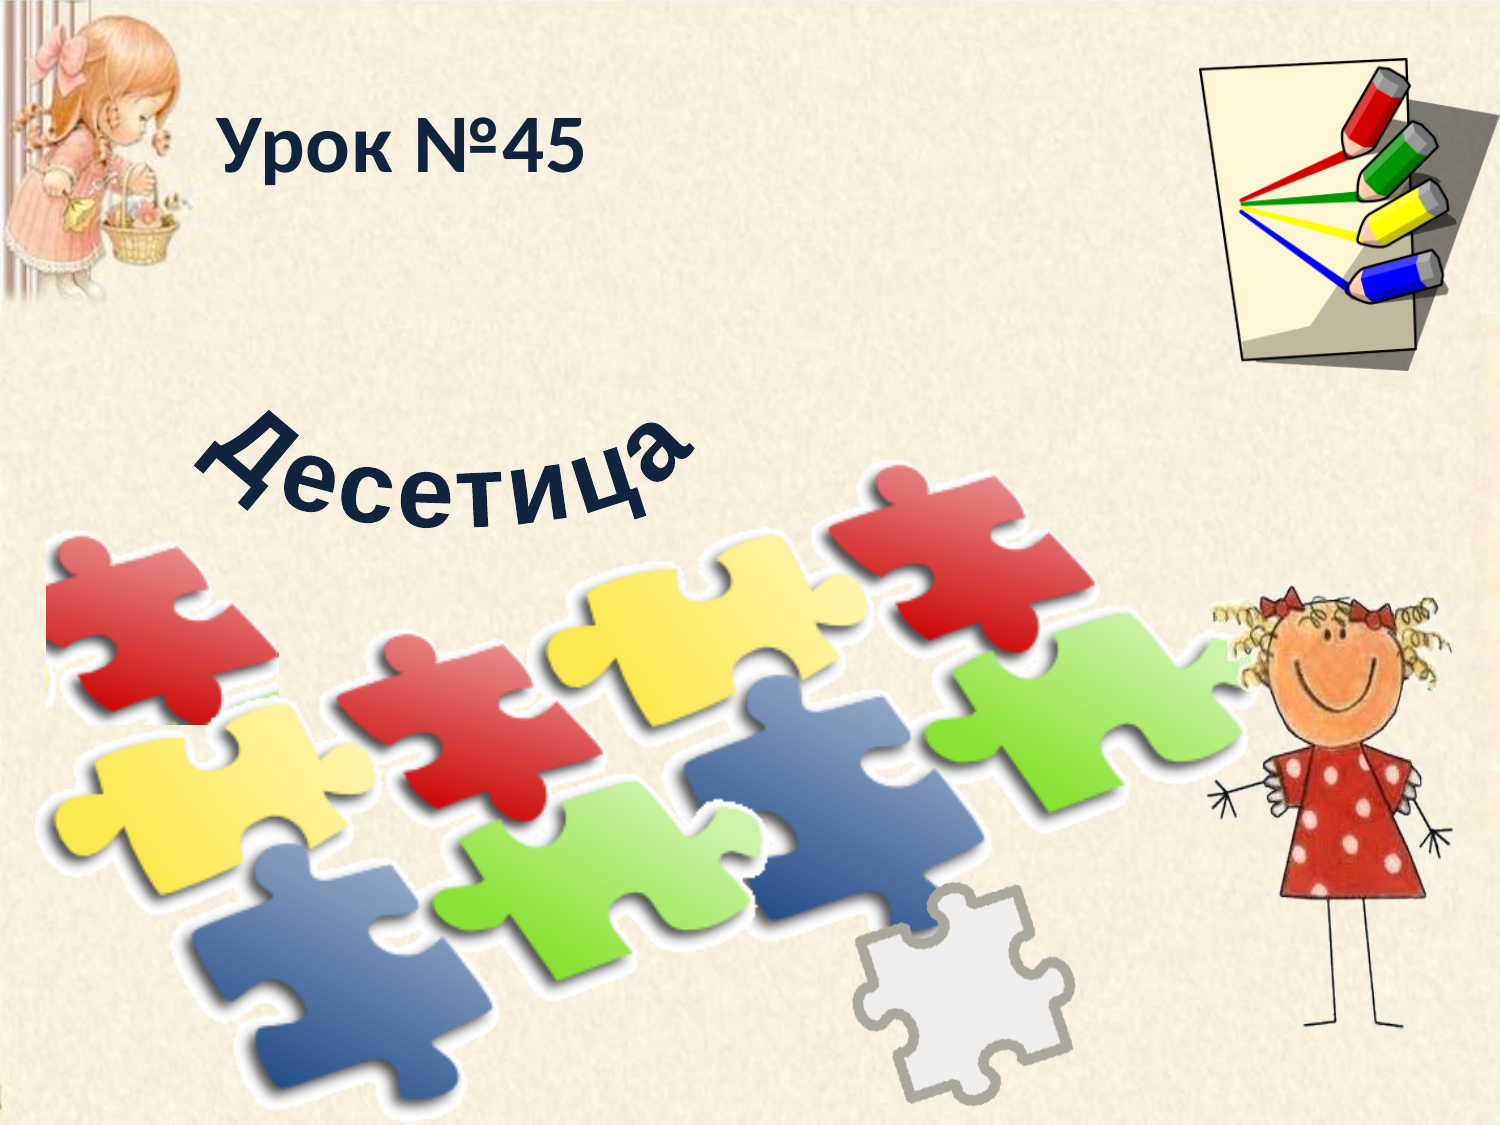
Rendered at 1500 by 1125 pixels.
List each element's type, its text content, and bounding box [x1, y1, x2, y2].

picture [0, 0, 1500, 1125]
text_box Урок №45 [201, 82, 603, 197]
